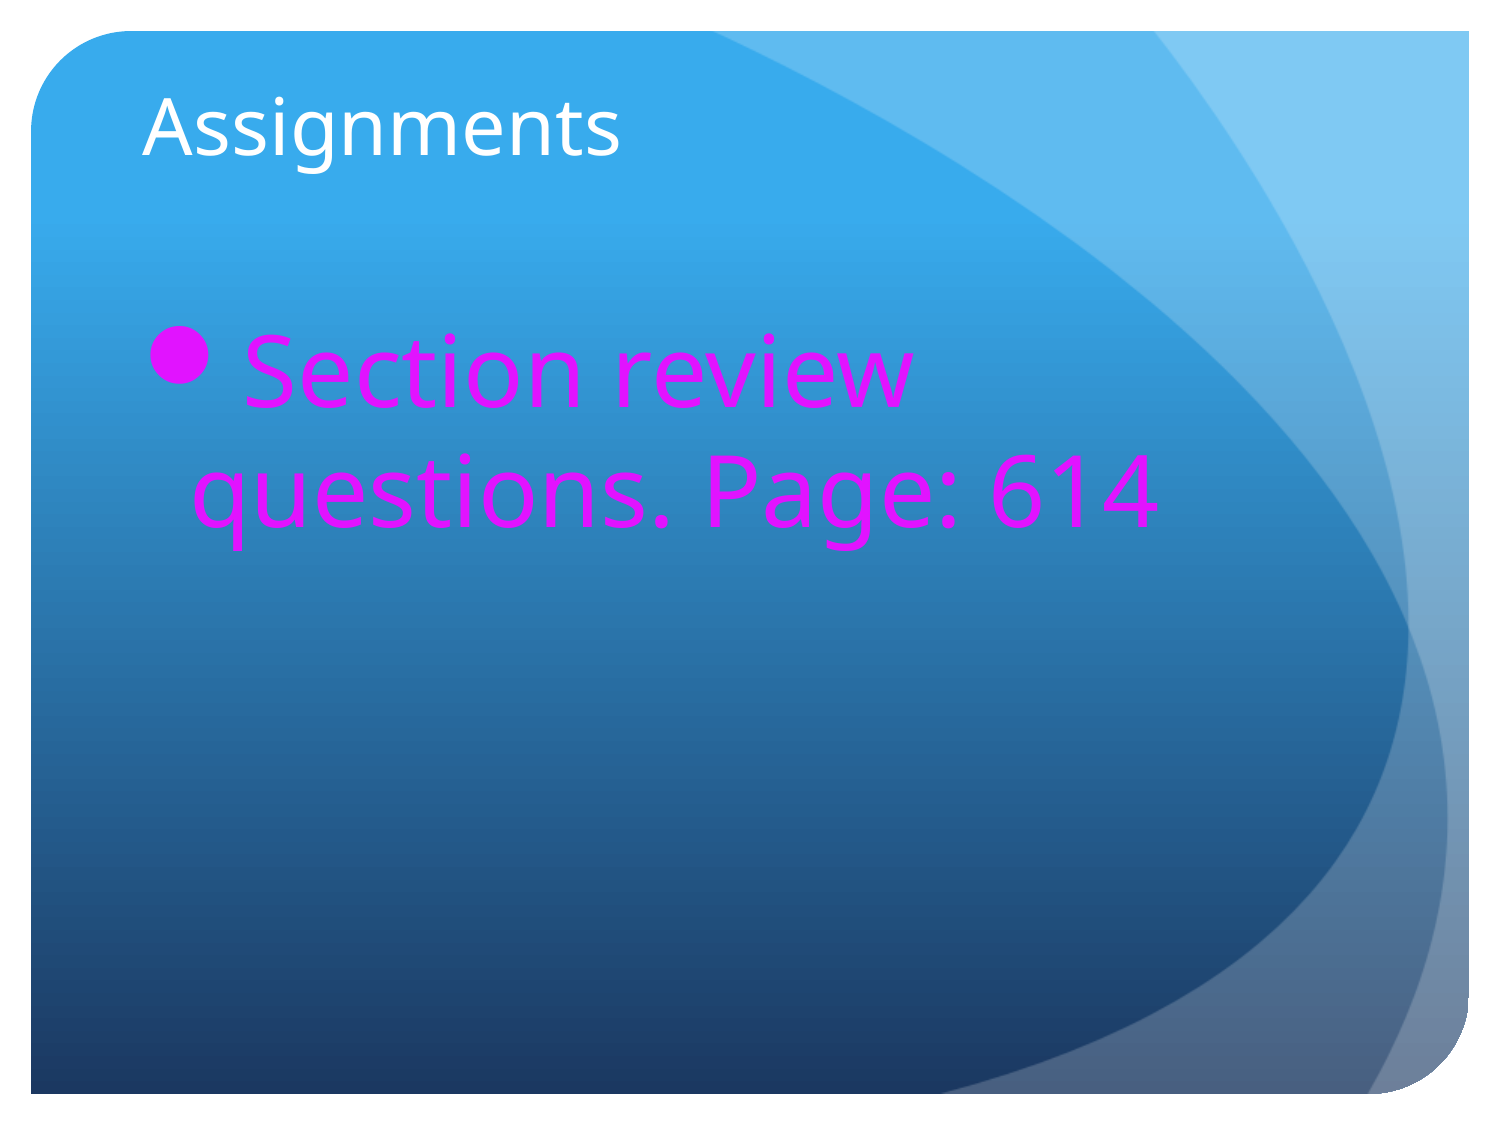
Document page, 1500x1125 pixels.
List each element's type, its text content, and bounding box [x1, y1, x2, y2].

picture [24, 30, 1473, 1094]
title Assignments [127, 62, 1372, 179]
list Section review questions. Page: 614 [127, 299, 1372, 628]
